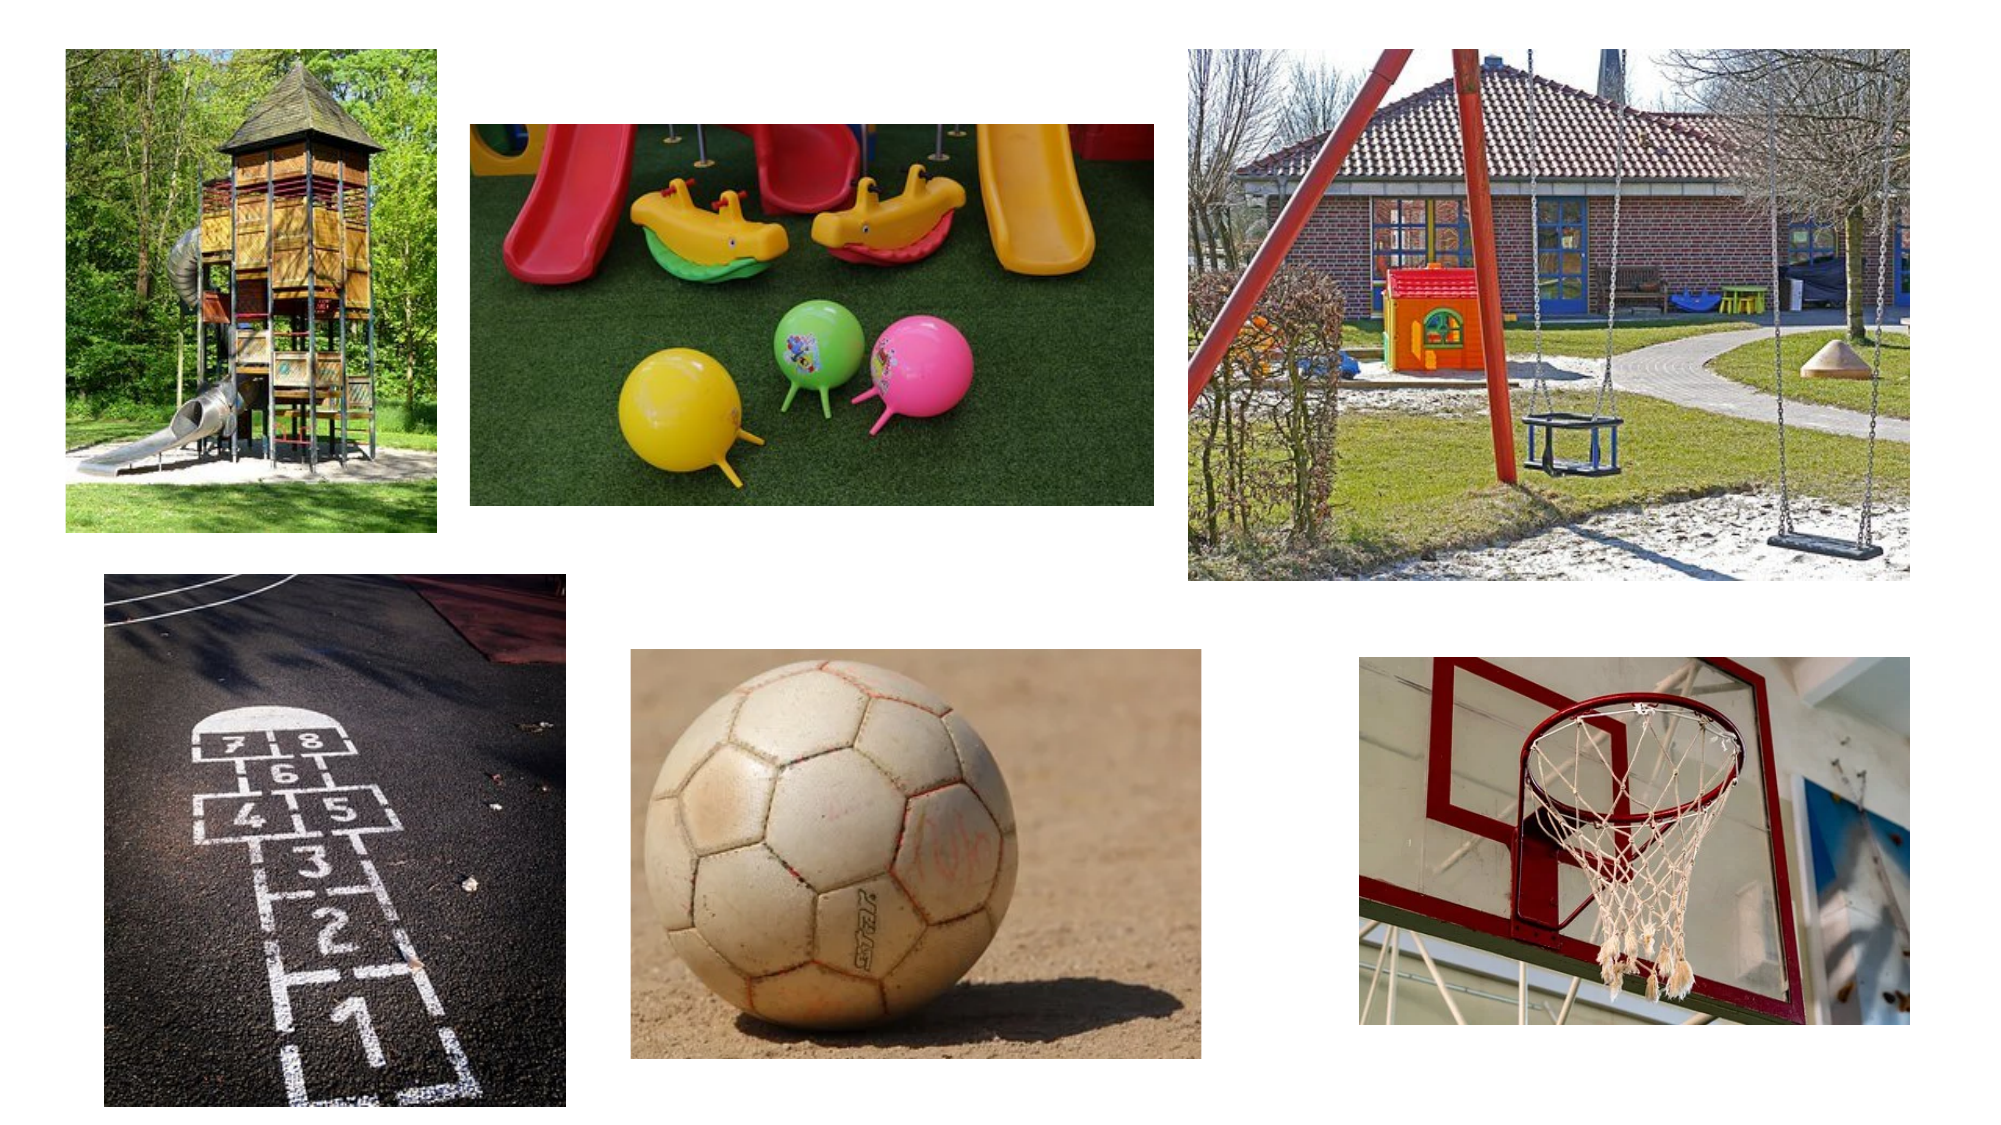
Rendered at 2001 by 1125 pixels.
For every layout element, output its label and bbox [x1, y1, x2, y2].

picture [630, 649, 1202, 1059]
picture [469, 124, 1154, 506]
picture [1359, 657, 1910, 1025]
picture [1187, 49, 1910, 581]
picture [104, 574, 566, 1107]
picture [65, 49, 437, 534]
